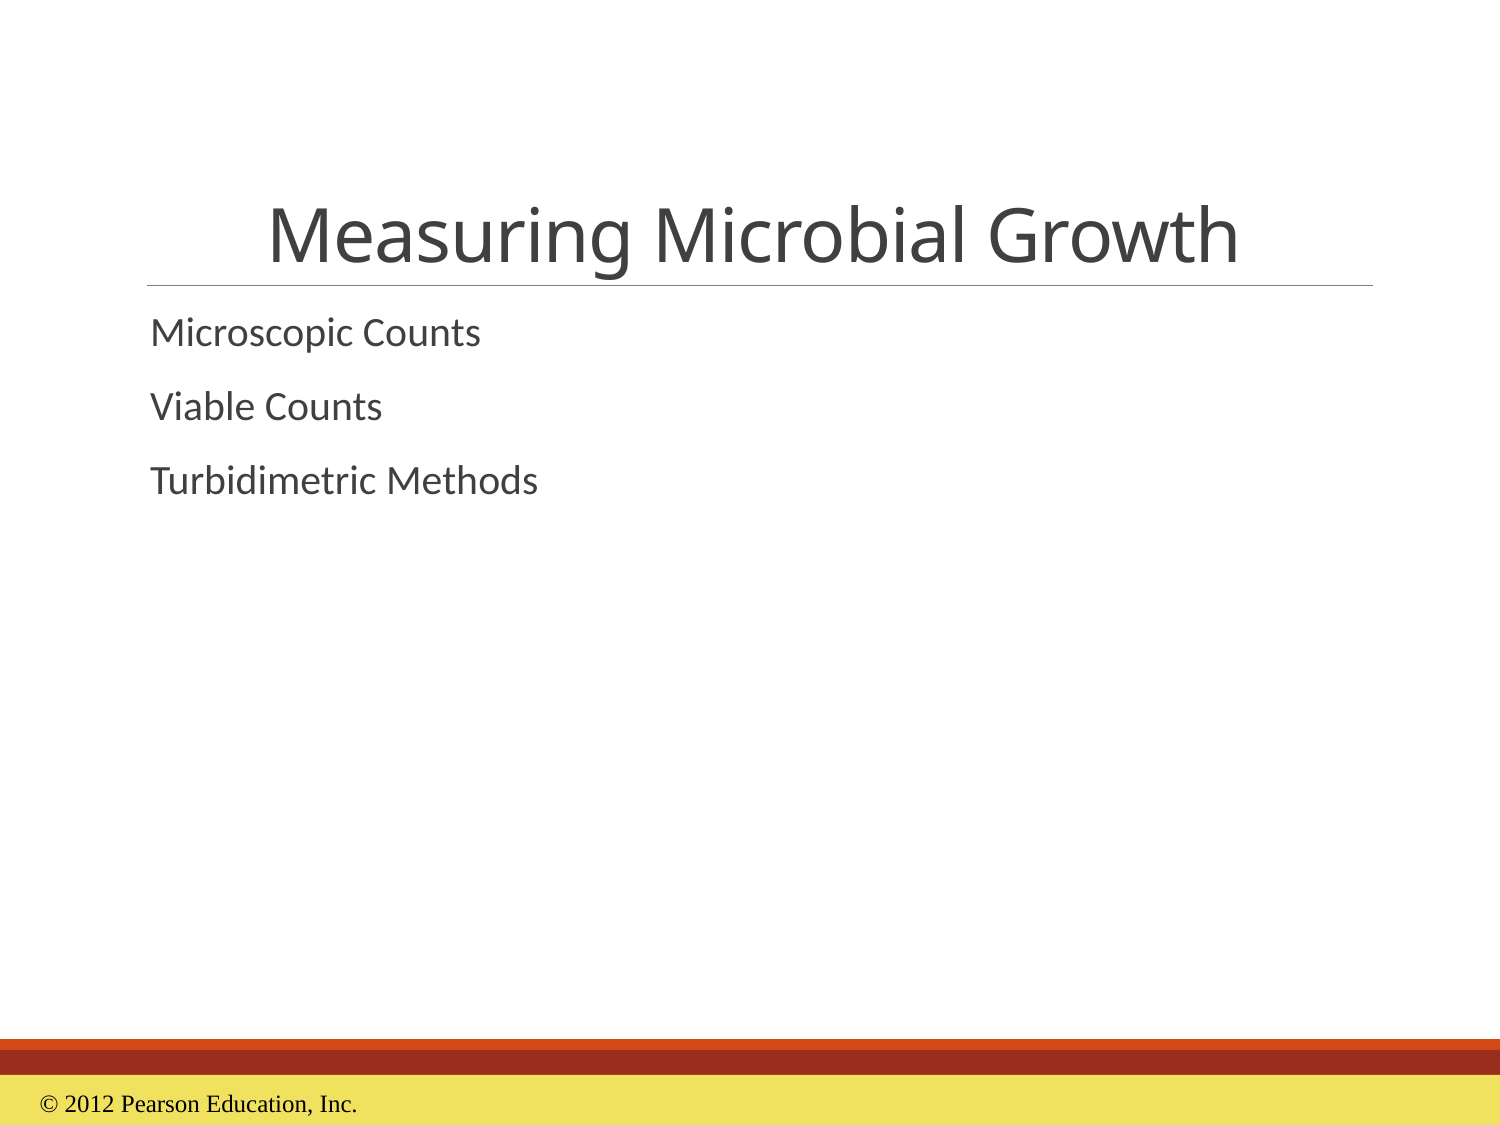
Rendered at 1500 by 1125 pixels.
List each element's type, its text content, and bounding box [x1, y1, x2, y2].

title Measuring Microbial Growth [135, 47, 1373, 285]
list Microscopic Counts Viable Counts Turbidimetric Methods [135, 302, 567, 670]
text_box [0, 1074, 1500, 1125]
